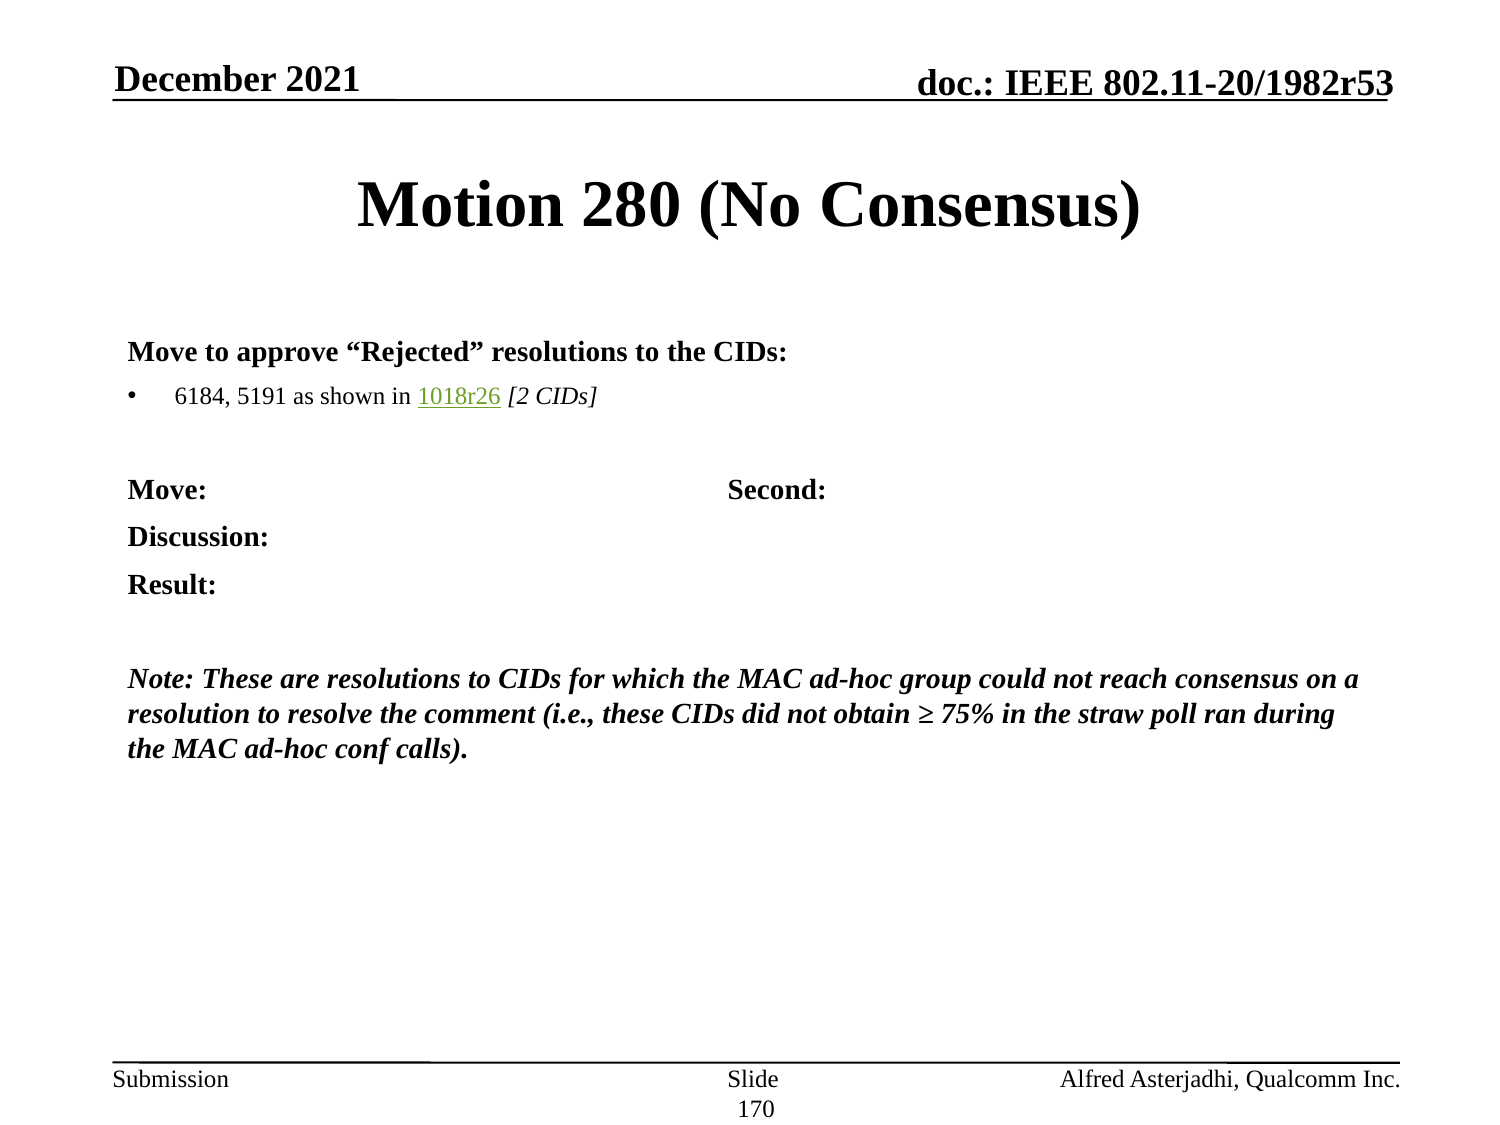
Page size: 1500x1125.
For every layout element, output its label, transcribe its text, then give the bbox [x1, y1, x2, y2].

slide_number Slide 170 [712, 1061, 800, 1123]
title Motion 280 (No Consensus) [112, 112, 1388, 288]
list Move to approve “Rejected” resolutions to the CIDs: 6184, 5191 as shown in 1018r26 [2 CIDs] Move: Second: Discussion: Result: Note: These are resolutions to CIDs for which the MAC ad-hoc group could not reach consensus on a resolution to resolve the comment (i.e., these CIDs did not obtain ≥ 75% in the straw poll ran during the MAC ad-hoc conf calls). [112, 324, 1388, 1063]
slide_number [114, 54, 423, 100]
footer Alfred Asterjadhi, Qualcomm Inc. [878, 1061, 1402, 1093]
